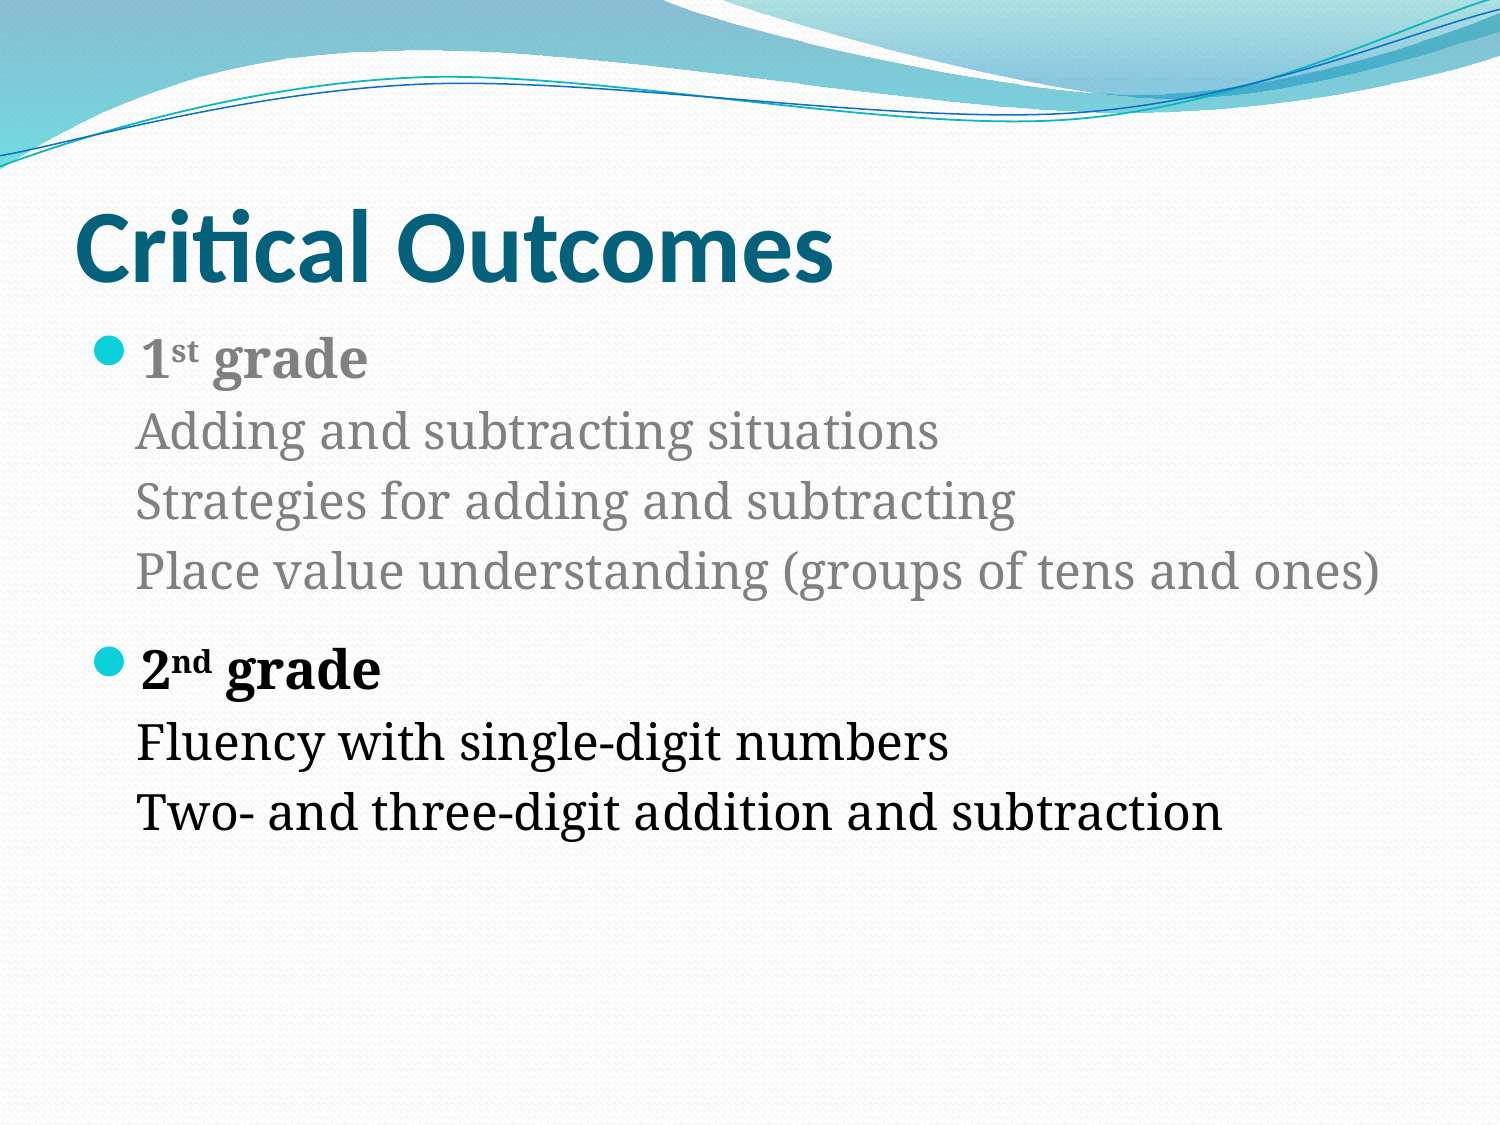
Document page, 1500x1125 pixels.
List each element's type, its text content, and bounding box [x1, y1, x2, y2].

title Critical Outcomes [75, 115, 1425, 303]
list 1st grade Adding and subtracting situations Strategies for adding and subtracting Place value understanding (groups of tens and ones) 2nd grade Fluency with single-digit numbers Two- and three-digit addition and subtraction [75, 317, 1425, 1038]
